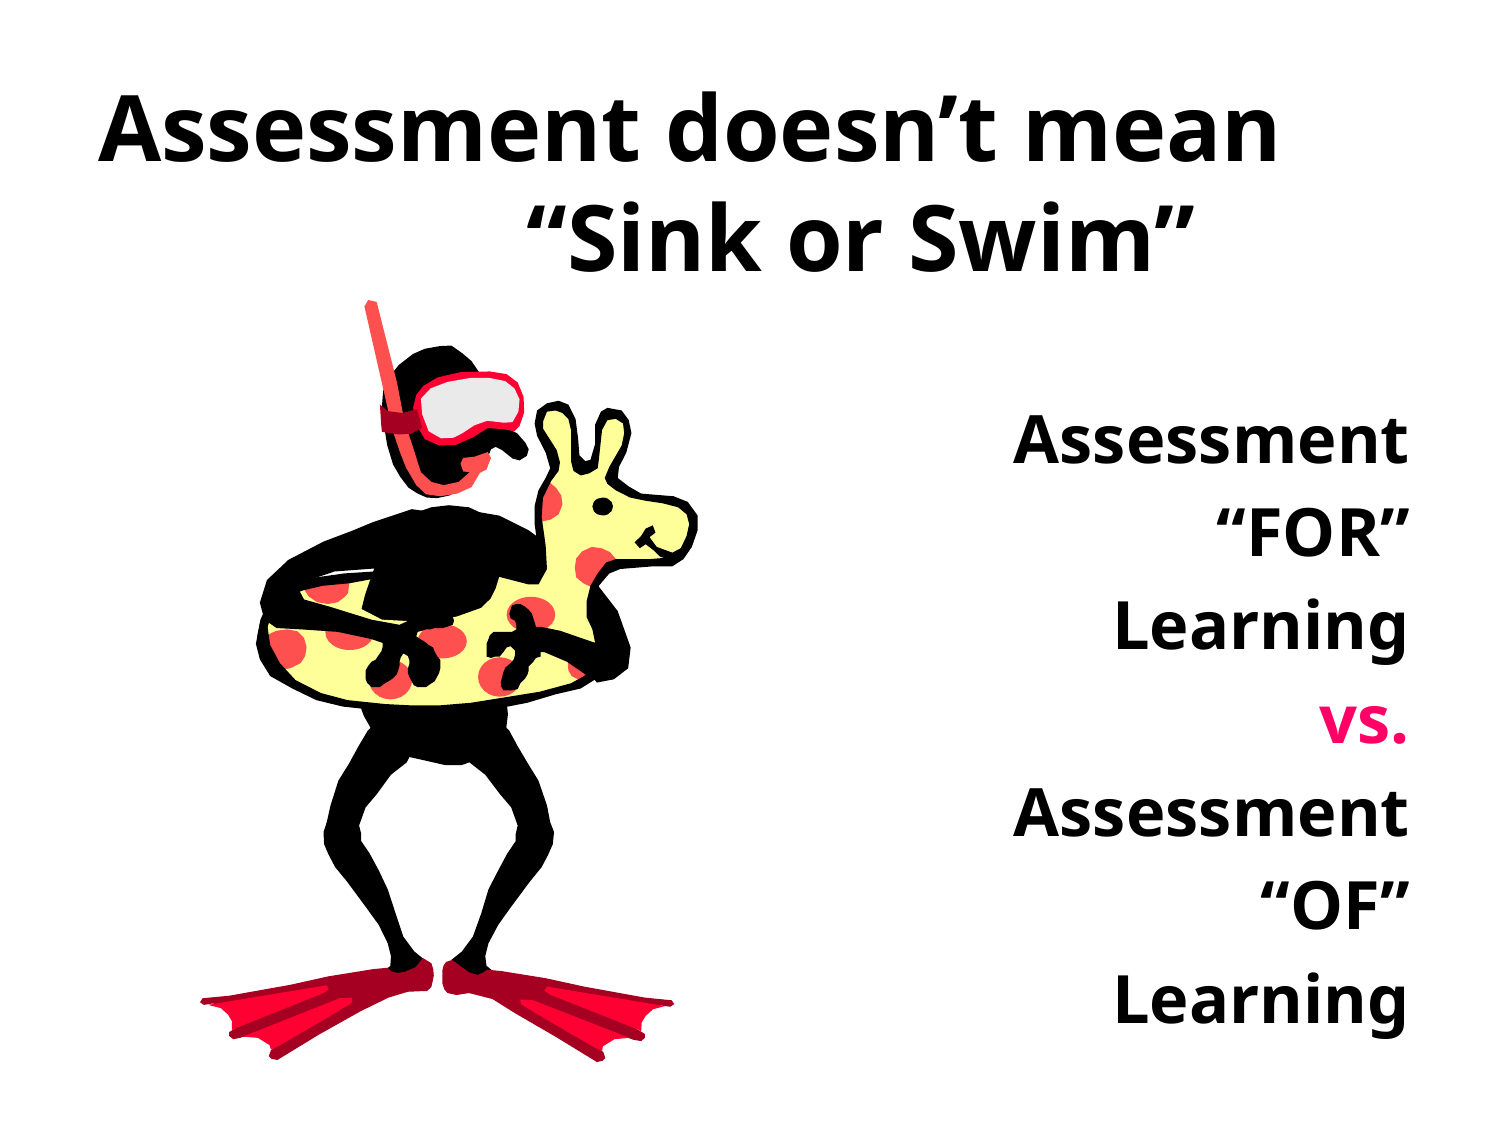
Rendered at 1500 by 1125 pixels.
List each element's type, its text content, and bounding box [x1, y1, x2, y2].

picture [199, 299, 699, 1063]
list Assessment doesn’t mean “Sink or Swim” Assessment “FOR” Learning vs. Assessment “OF” Learning [74, 62, 1426, 1088]
